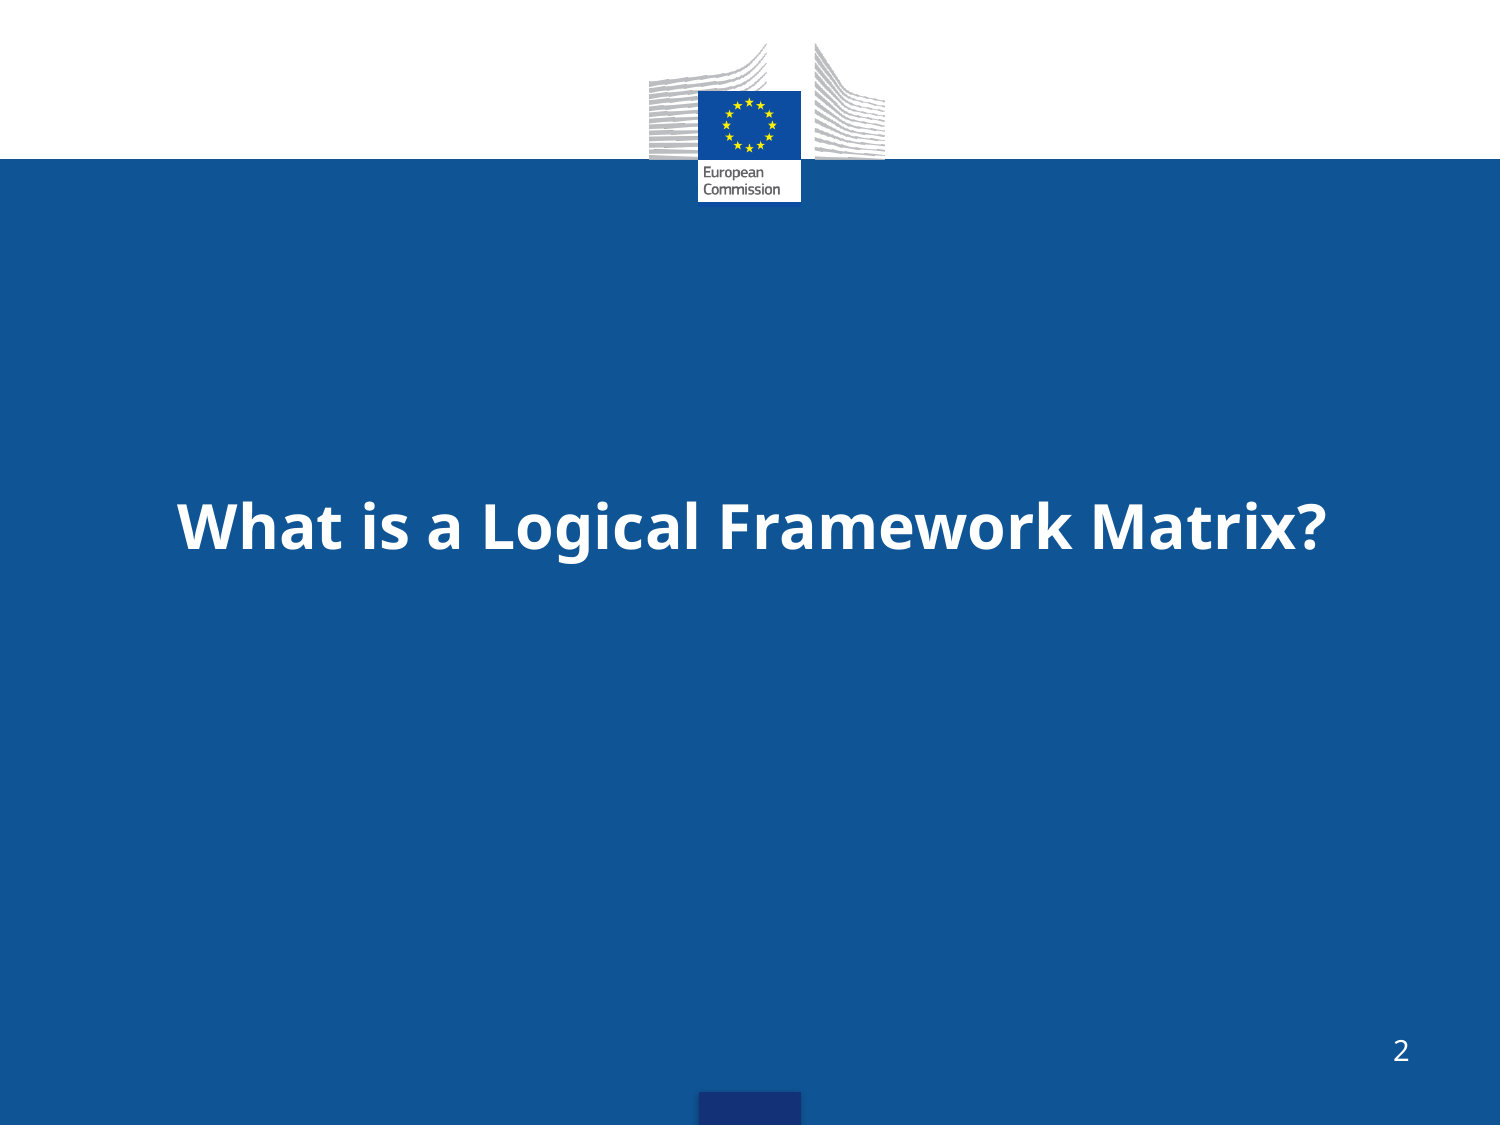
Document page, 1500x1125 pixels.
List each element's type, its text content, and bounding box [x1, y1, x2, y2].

slide_number 2 [1074, 1024, 1426, 1103]
subtitle What is a Logical Framework Matrix? [52, 479, 1454, 764]
